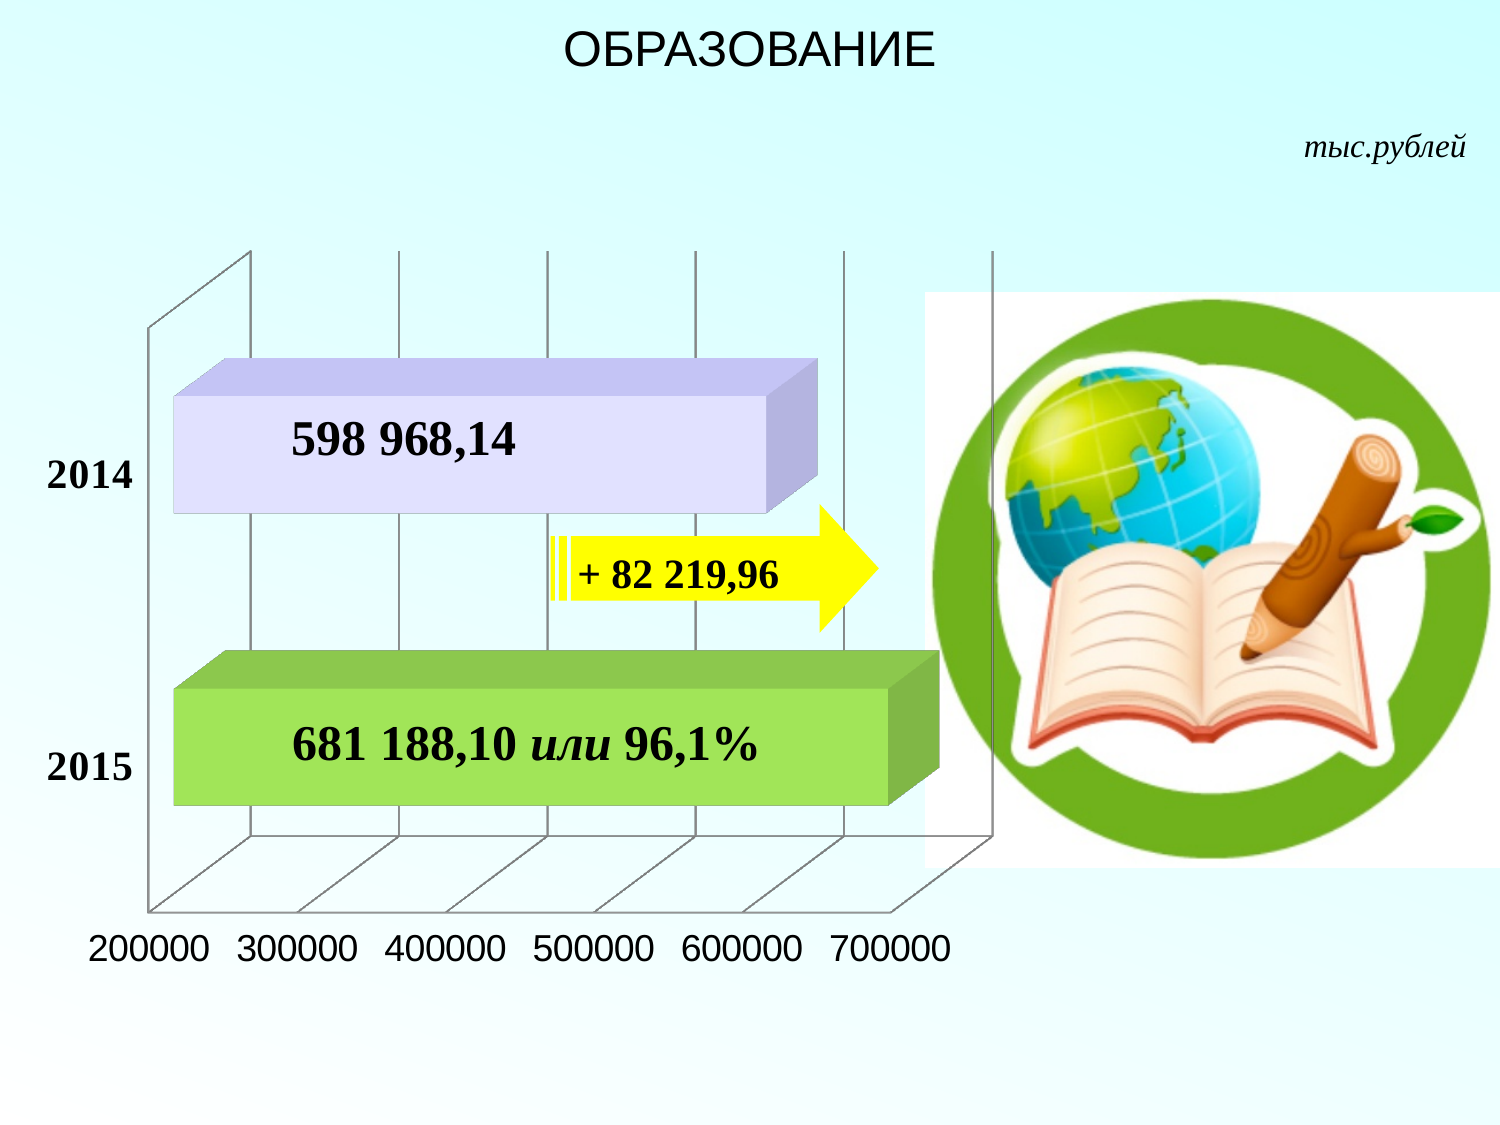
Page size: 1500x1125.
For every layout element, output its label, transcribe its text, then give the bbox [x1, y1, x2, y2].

text_box тыс.рублей [1288, 117, 1500, 172]
text_box ОБРАЗОВАНИЕ [0, 0, 1500, 94]
chart [0, 222, 1067, 1020]
picture [1067, 292, 1500, 868]
